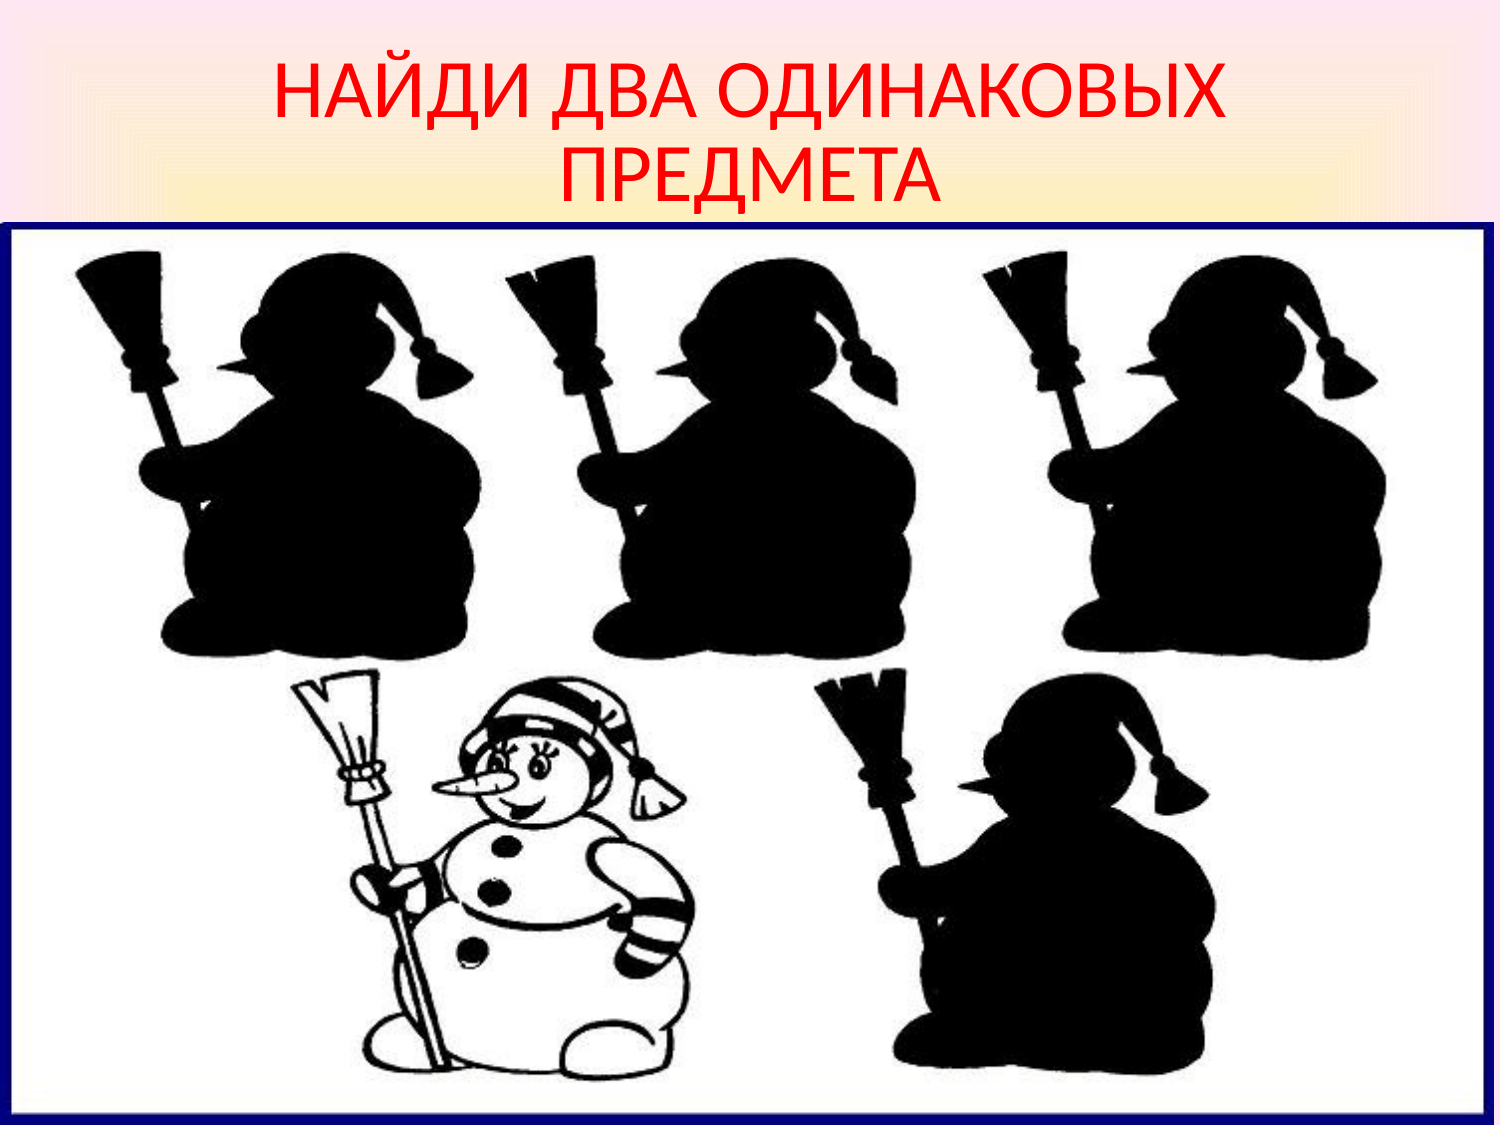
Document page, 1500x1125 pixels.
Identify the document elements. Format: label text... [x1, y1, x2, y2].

picture [0, 222, 1495, 1125]
title НАЙДИ ДВА ОДИНАКОВЫХ ПРЕДМЕТА [75, 45, 1425, 221]
